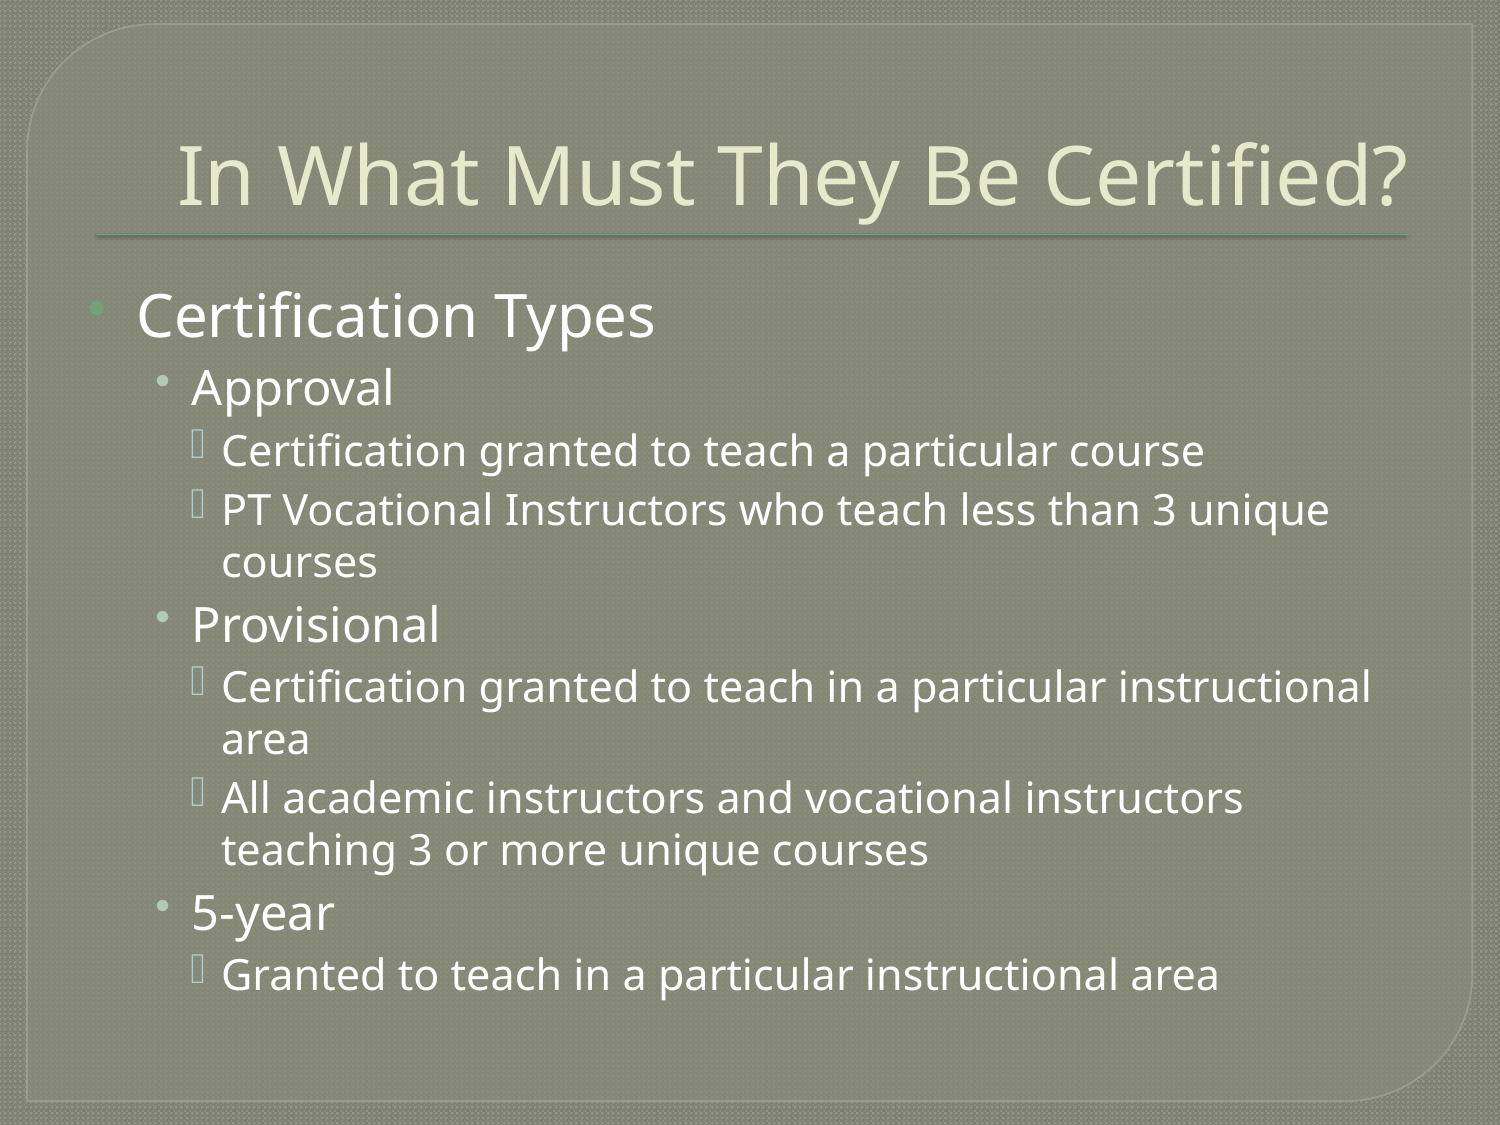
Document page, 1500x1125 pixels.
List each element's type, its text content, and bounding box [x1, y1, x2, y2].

list Certification Types Approval Certification granted to teach a particular course PT Vocational Instructors who teach less than 3 unique courses Provisional Certification granted to teach in a particular instructional area All academic instructors and vocational instructors teaching 3 or more unique courses 5-year Granted to teach in a particular instructional area [75, 270, 1425, 1013]
title In What Must They Be Certified? [75, 41, 1425, 230]
